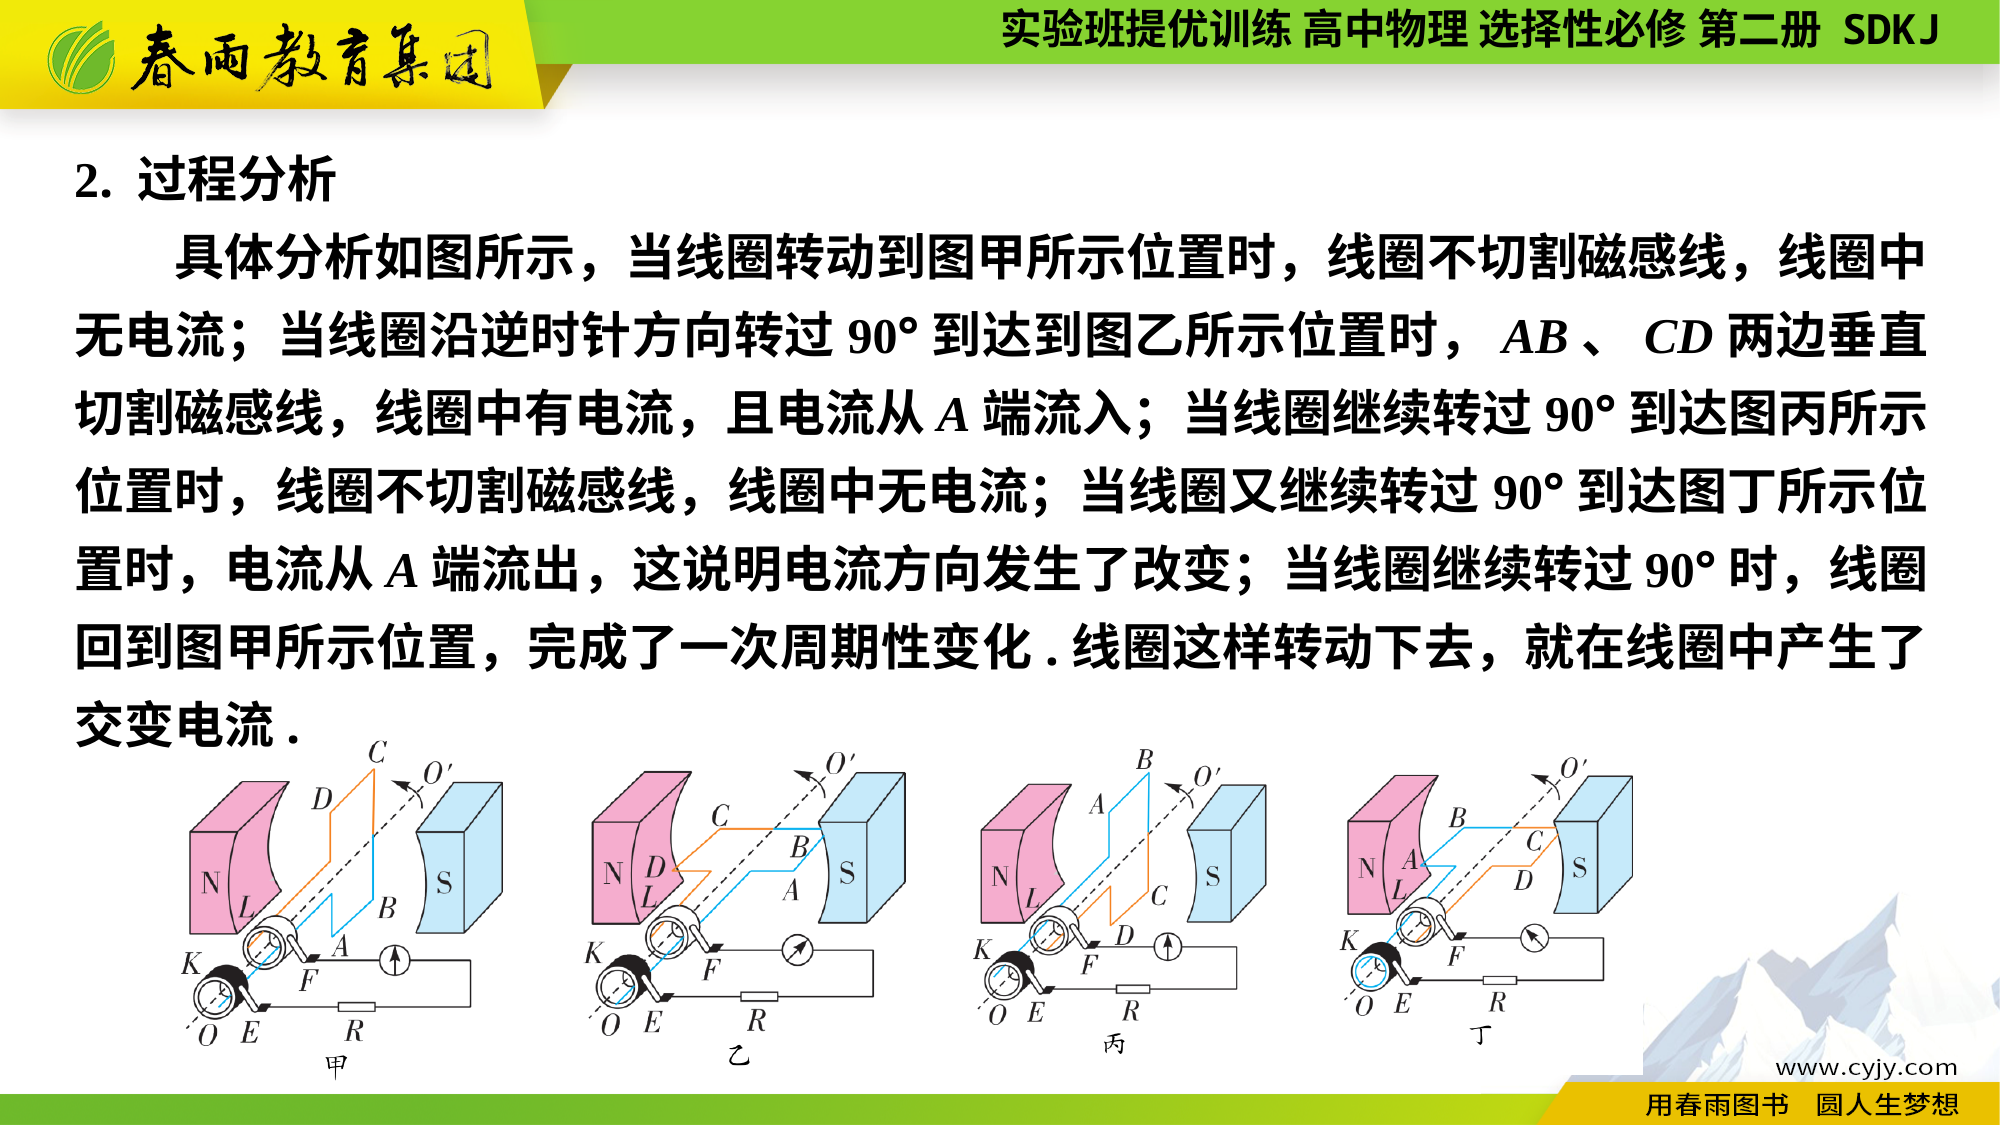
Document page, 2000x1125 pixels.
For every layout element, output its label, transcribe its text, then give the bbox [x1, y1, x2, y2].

list 2. 过程分析 具体分析如图所示，当线圈转动到图甲所示位置时，线圈不切割磁感线，线圈中无电流；当线圈沿逆时针方向转过90°到达到图乙所示位置时，AB、CD两边垂直切割磁感线，线圈中有电流，且电流从A端流入；当线圈继续转过90°到达图丙所示位置时，线圈不切割磁感线，线圈中无电流；当线圈又继续转过90°到达图丁所示位置时，电流从A端流出，这说明电流方向发生了改变；当线圈继续转过90°时，线圈回到图甲所示位置，完成了一次周期性变化.线圈这样转动下去，就在线圈中产生了交变电流. [59, 122, 1944, 760]
picture [0, 0, 2000, 1125]
